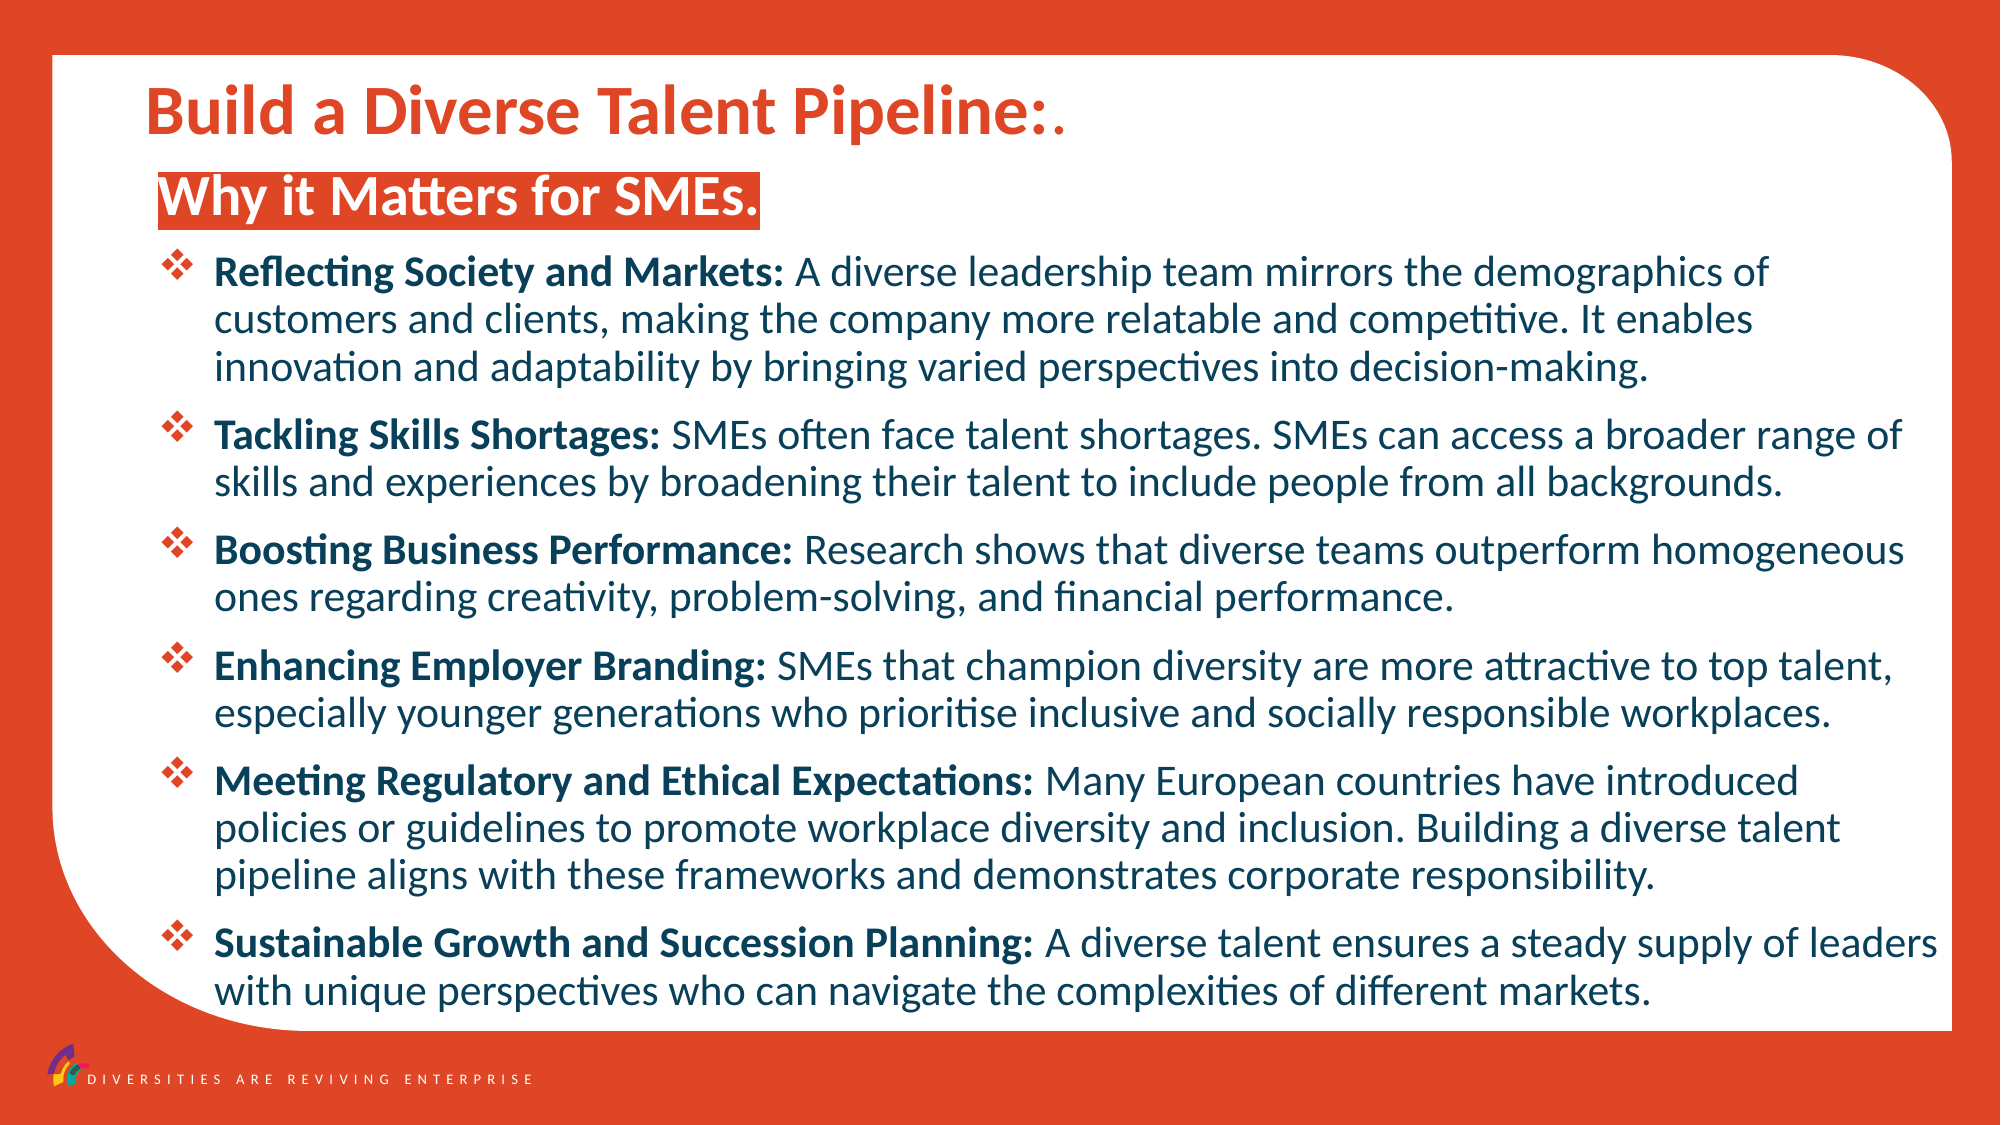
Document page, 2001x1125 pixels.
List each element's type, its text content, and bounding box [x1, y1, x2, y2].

list Build a Diverse Talent Pipeline:. [130, 66, 1869, 198]
list Why it Matters for SMEs. Reflecting Society and Markets: A diverse leadership team mirrors the demographics of customers and clients, making the company more relatable and competitive. It enables innovation and adaptability by bringing varied perspectives into decision-making. Tackling Skills Shortages: SMEs often face talent shortages. SMEs can access a broader range of skills and experiences by broadening their talent to include people from all backgrounds. Boosting Business Performance: Research shows that diverse teams outperform homogeneous ones regarding creativity, problem-solving, and financial performance. Enhancing Employer Branding: SMEs that champion diversity are more attractive to top talent, especially younger generations who prioritise inclusive and socially responsible workplaces. Meeting Regulatory and Ethical Expectations: Many European countries have introduced policies or guidelines to promote workplace diversity and inclusion. Building a diverse talent pipeline aligns with these frameworks and demonstrates corporate responsibility. Sustainable Growth and Succession Planning: A diverse talent ensures a steady supply of leaders with unique perspectives who can navigate the complexities of different markets. [143, 157, 1957, 1044]
